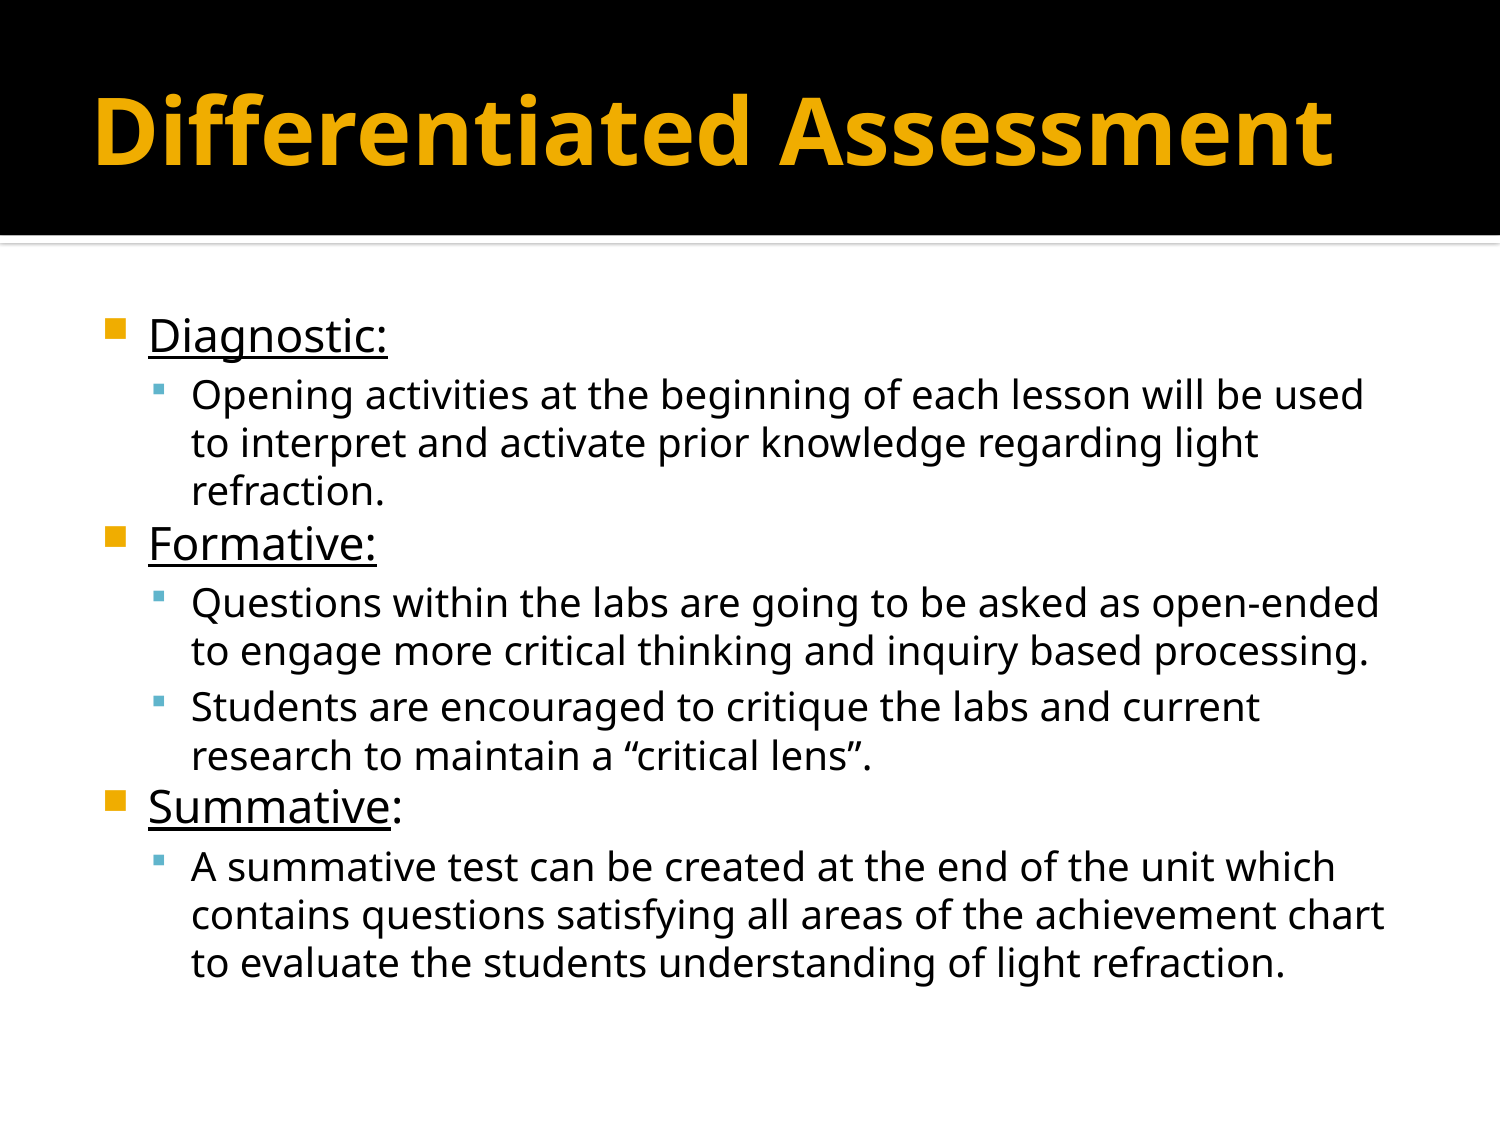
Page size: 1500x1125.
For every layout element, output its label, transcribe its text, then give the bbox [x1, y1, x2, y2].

list Diagnostic: Opening activities at the beginning of each lesson will be used to interpret and activate prior knowledge regarding light refraction. Formative: Questions within the labs are going to be asked as open-ended to engage more critical thinking and inquiry based processing. Students are encouraged to critique the labs and current research to maintain a “critical lens”. Summative: A summative test can be created at the end of the unit which contains questions satisfying all areas of the achievement chart to evaluate the students understanding of light refraction. [75, 291, 1425, 1050]
title Differentiated Assessment [75, 25, 1425, 231]
